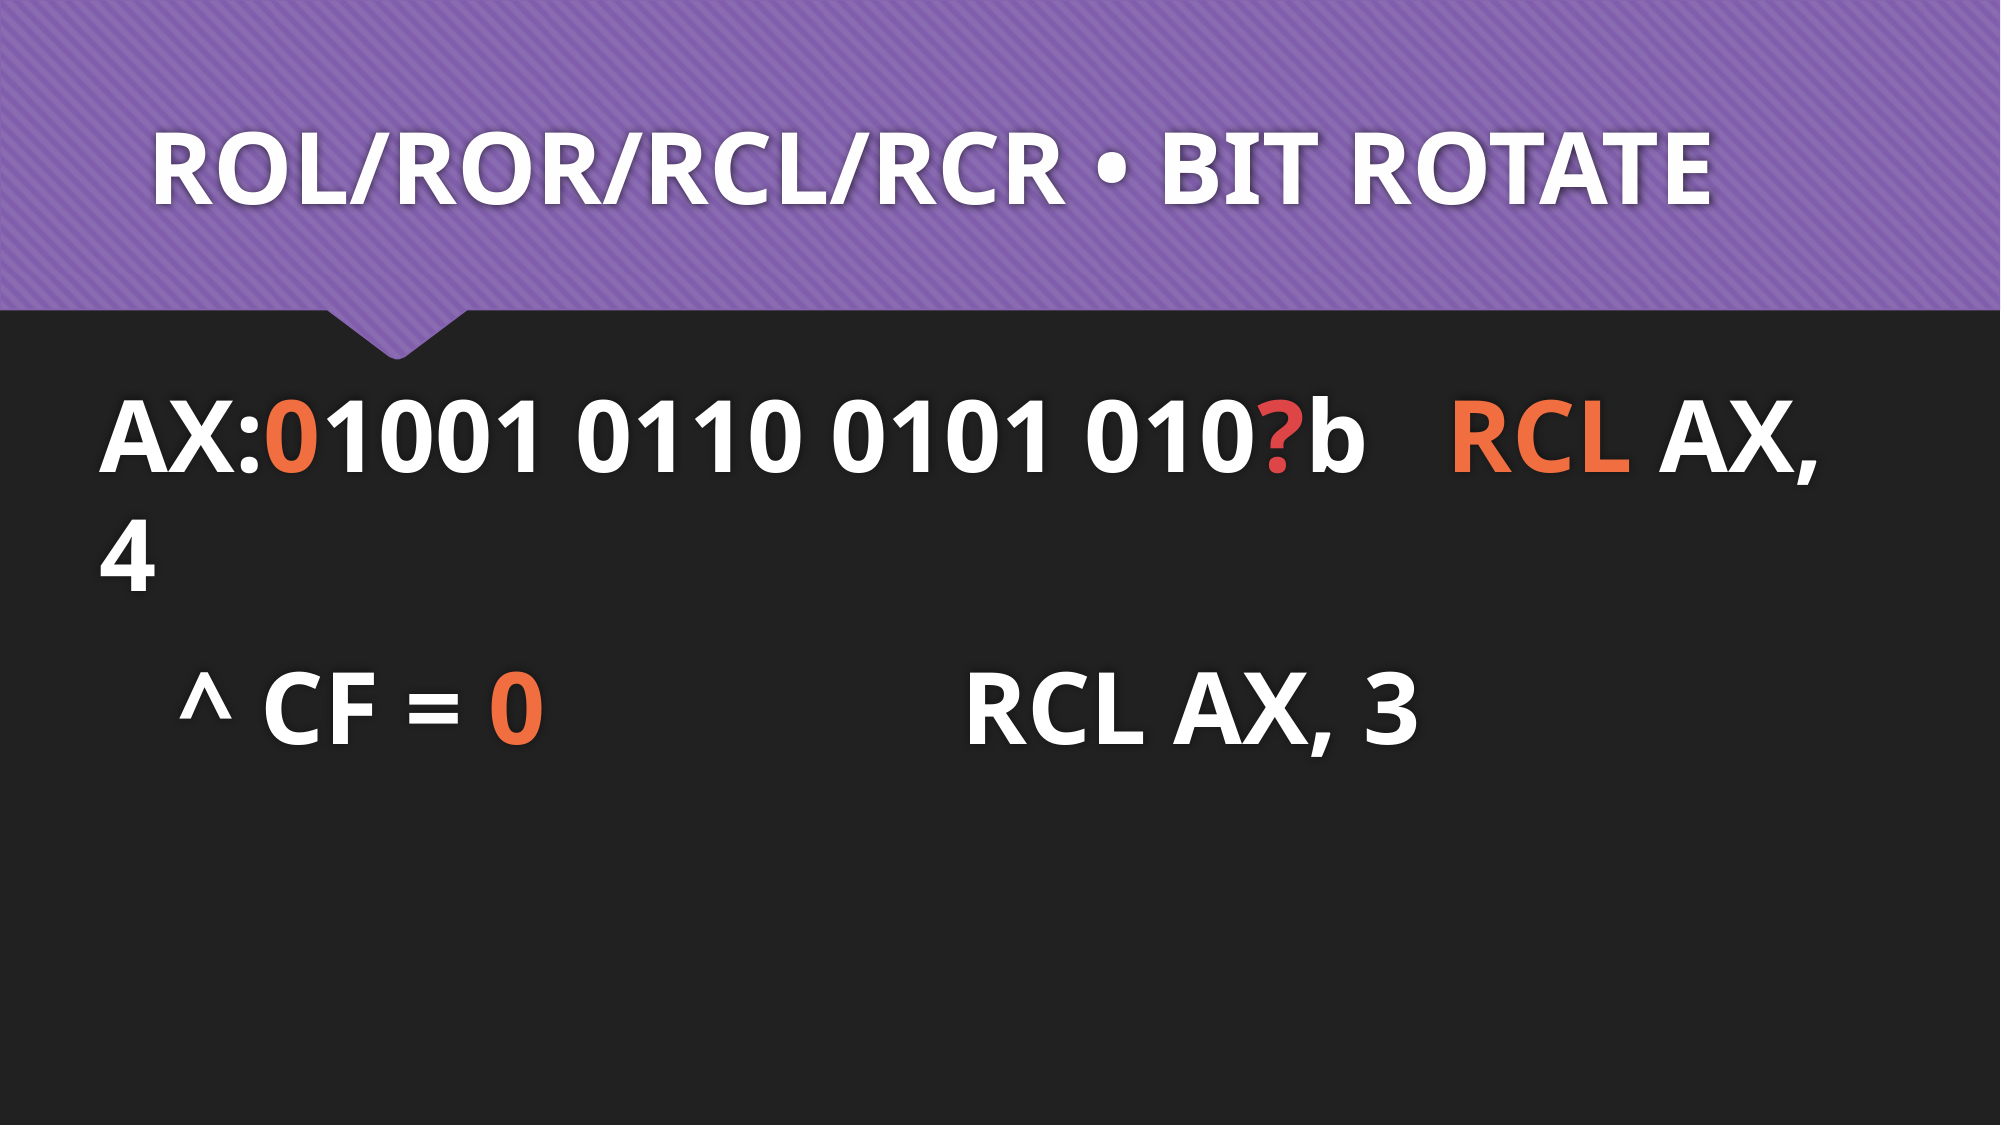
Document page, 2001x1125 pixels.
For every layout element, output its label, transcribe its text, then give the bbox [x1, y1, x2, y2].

title ROL/ROR/RCL/RCR • BIT ROTATE [132, 73, 1868, 233]
list AX:01001 0110 0101 010?b RCL AX, 4 ^ CF = 0 RCL AX, 3 [84, 364, 1919, 1060]
